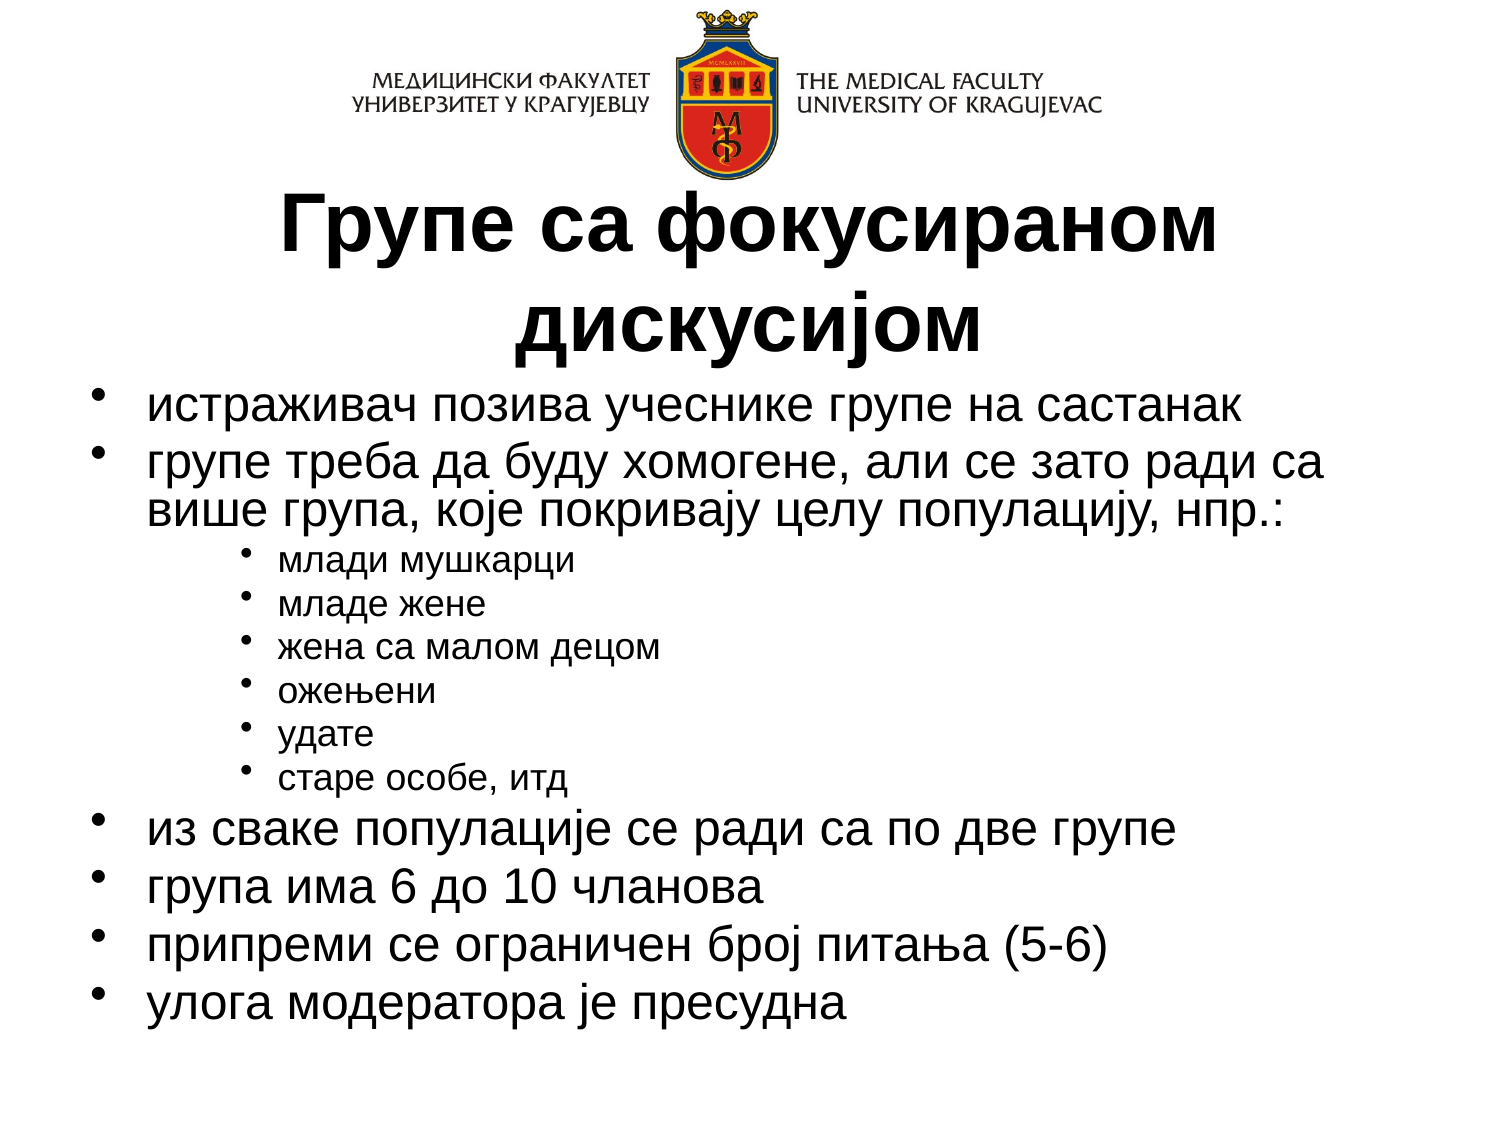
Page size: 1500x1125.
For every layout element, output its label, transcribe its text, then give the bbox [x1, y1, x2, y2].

list истраживач позива учеснике групе на састанак групе треба да буду хомогене, али се зато ради са више група, које покривају целу популацију, нпр.: млади мушкарци младе жене жена са малом децом ожењени удате старе особе, итд из сваке популације се ради са по две групе група има 6 до 10 чланова припреми се ограничен број питања (5-6) улога модератора је пресудна [74, 374, 1426, 1118]
picture [328, 0, 1125, 173]
title Групе са фокусираном дискусијом [74, 173, 1426, 362]
